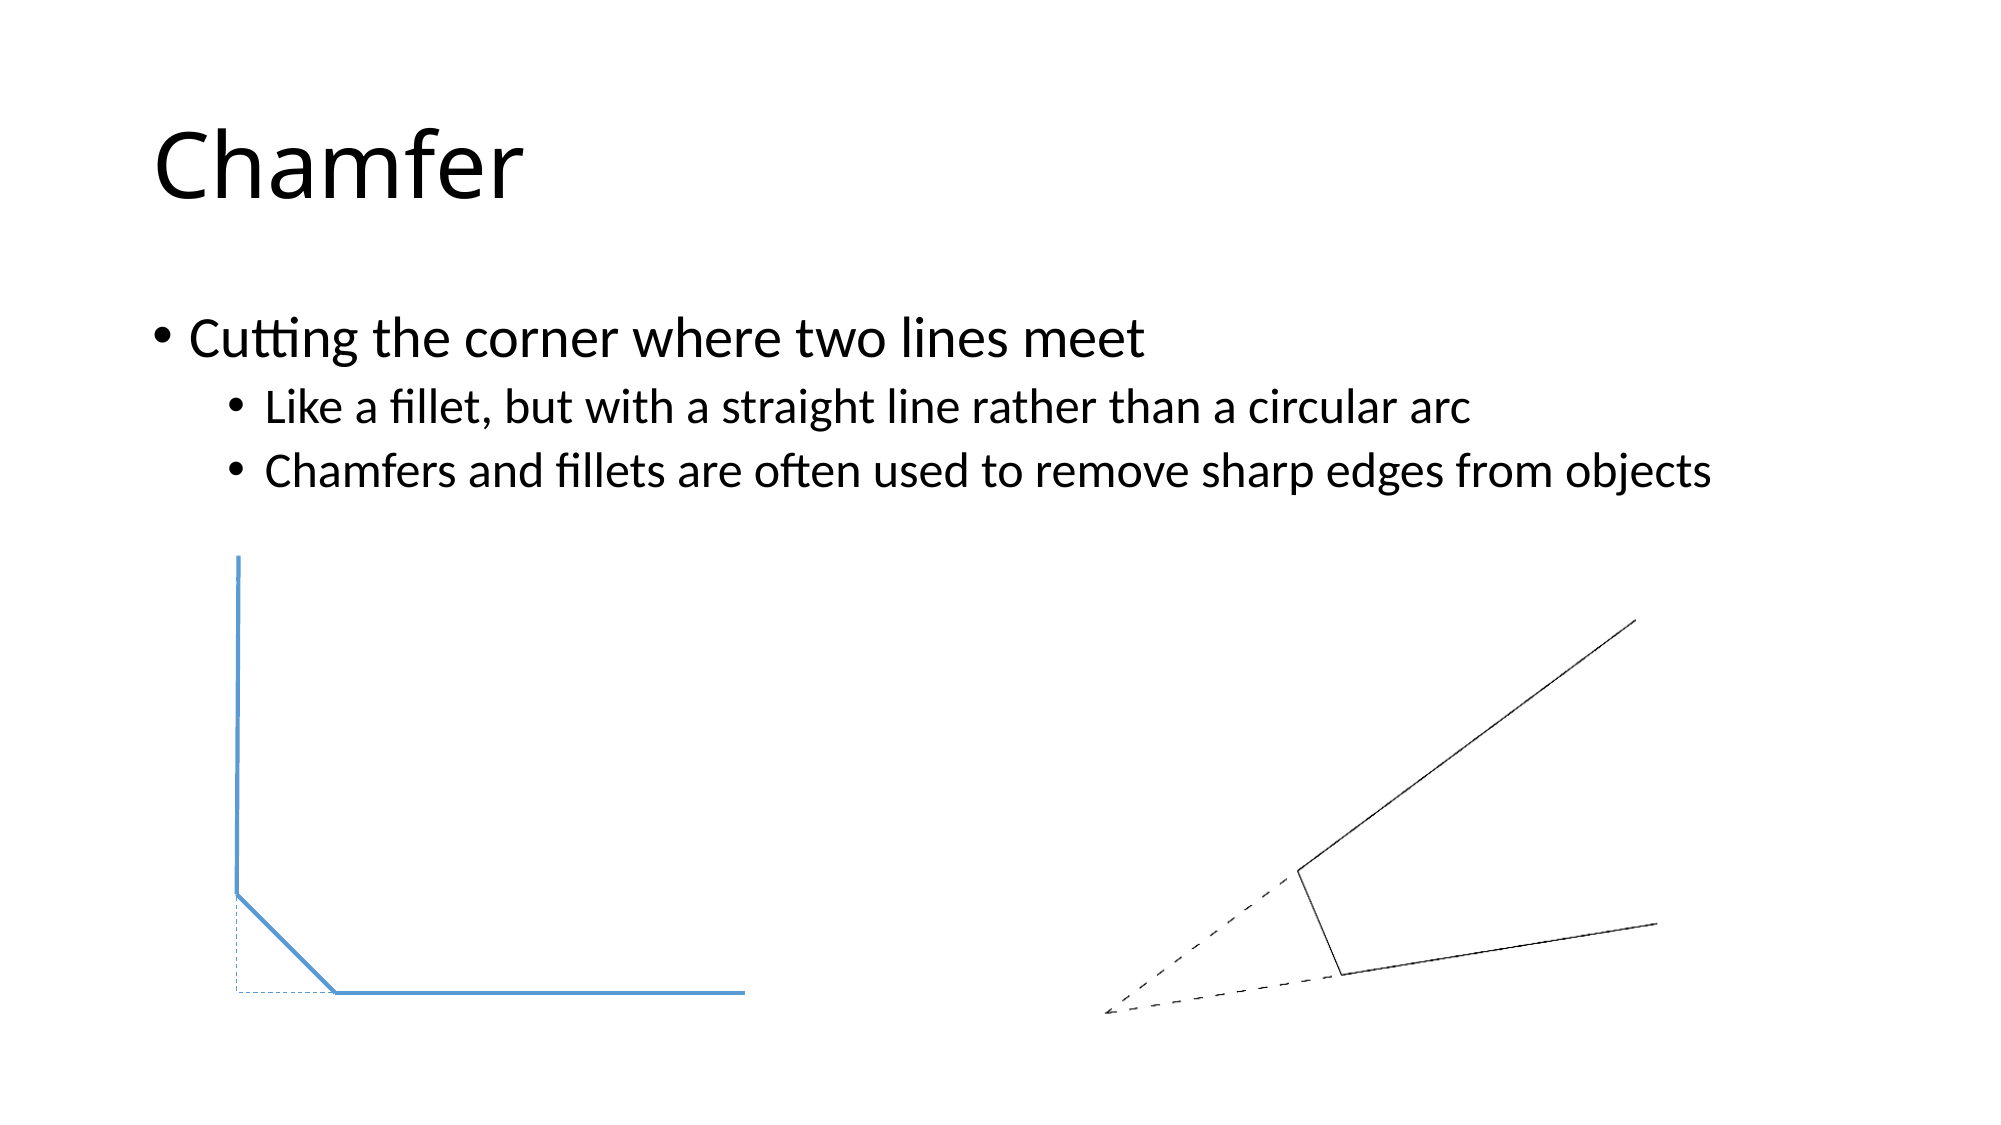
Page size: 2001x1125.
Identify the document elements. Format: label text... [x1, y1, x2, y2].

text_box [236, 894, 336, 993]
picture [1067, 555, 1687, 1033]
list Cutting the corner where two lines meet Like a fillet, but with a straight line rather than a circular arc Chamfers and fillets are often used to remove sharp edges from objects [137, 299, 1889, 525]
title Chamfer [137, 59, 1863, 278]
